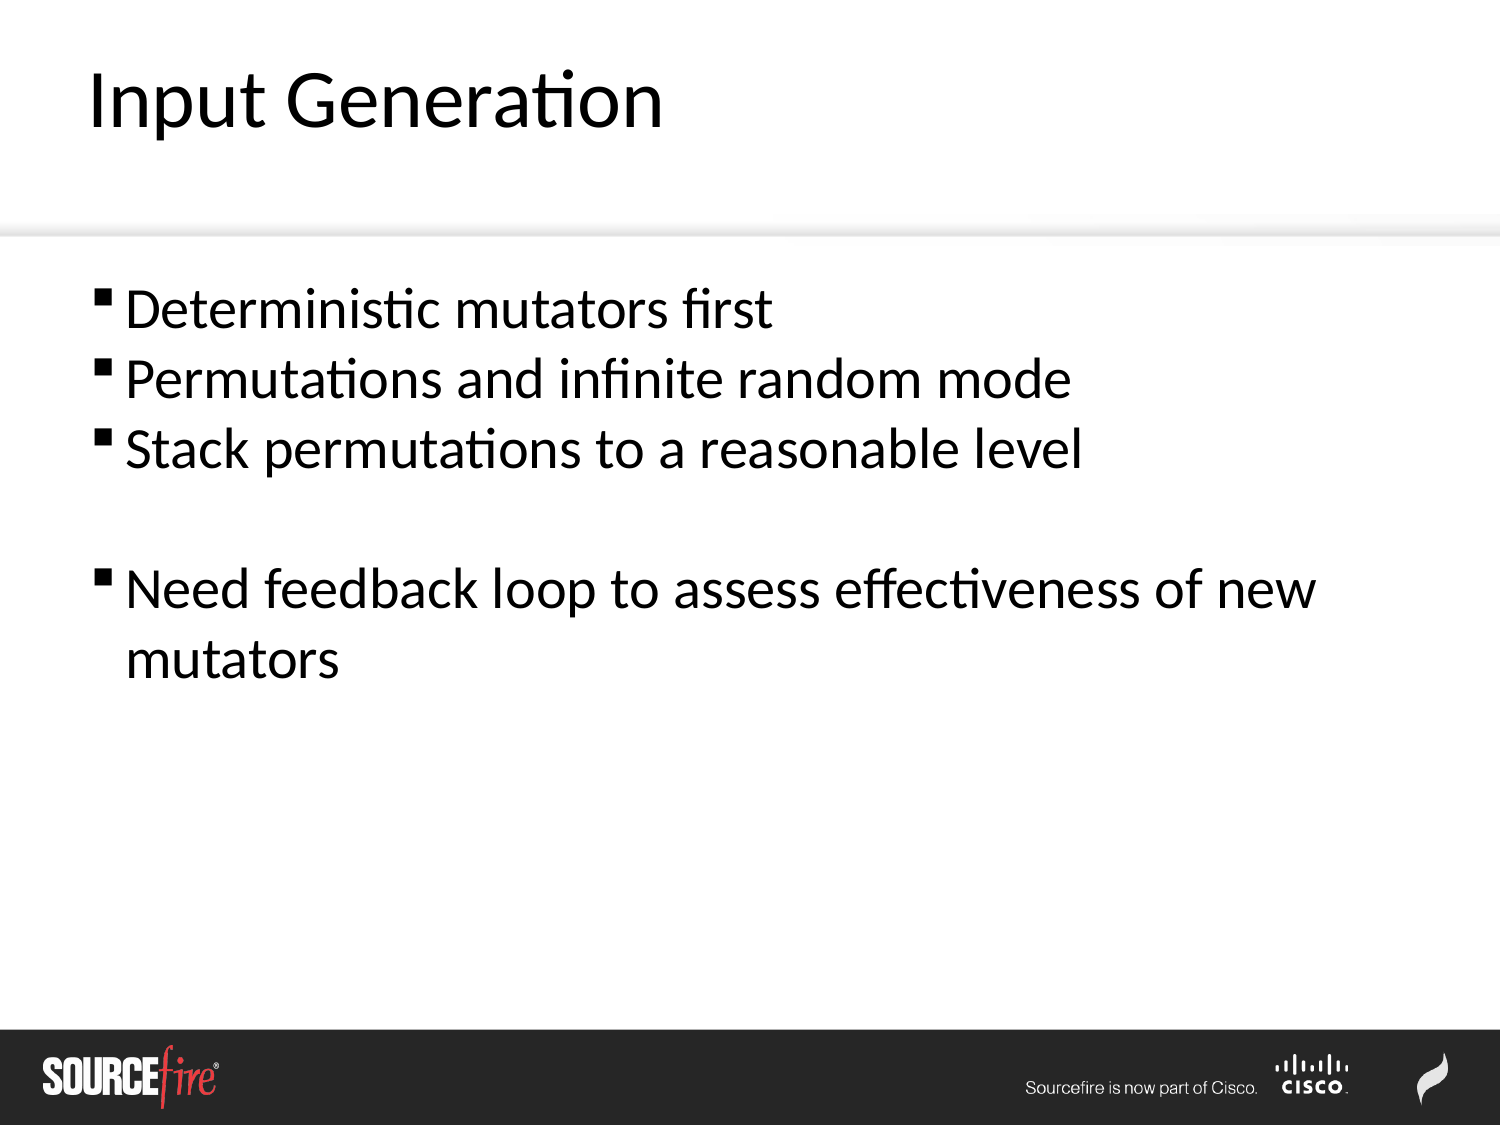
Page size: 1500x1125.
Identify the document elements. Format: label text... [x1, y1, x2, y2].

text_box Deterministic mutators first Permutations and infinite random mode Stack permutations to a reasonable level Need feedback loop to assess effectiveness of new mutators [75, 262, 1425, 1005]
text_box Input Generation [72, 51, 1423, 215]
picture [1417, 1051, 1448, 1106]
picture [0, 214, 1500, 246]
picture [43, 1045, 219, 1109]
picture [1026, 1054, 1348, 1097]
